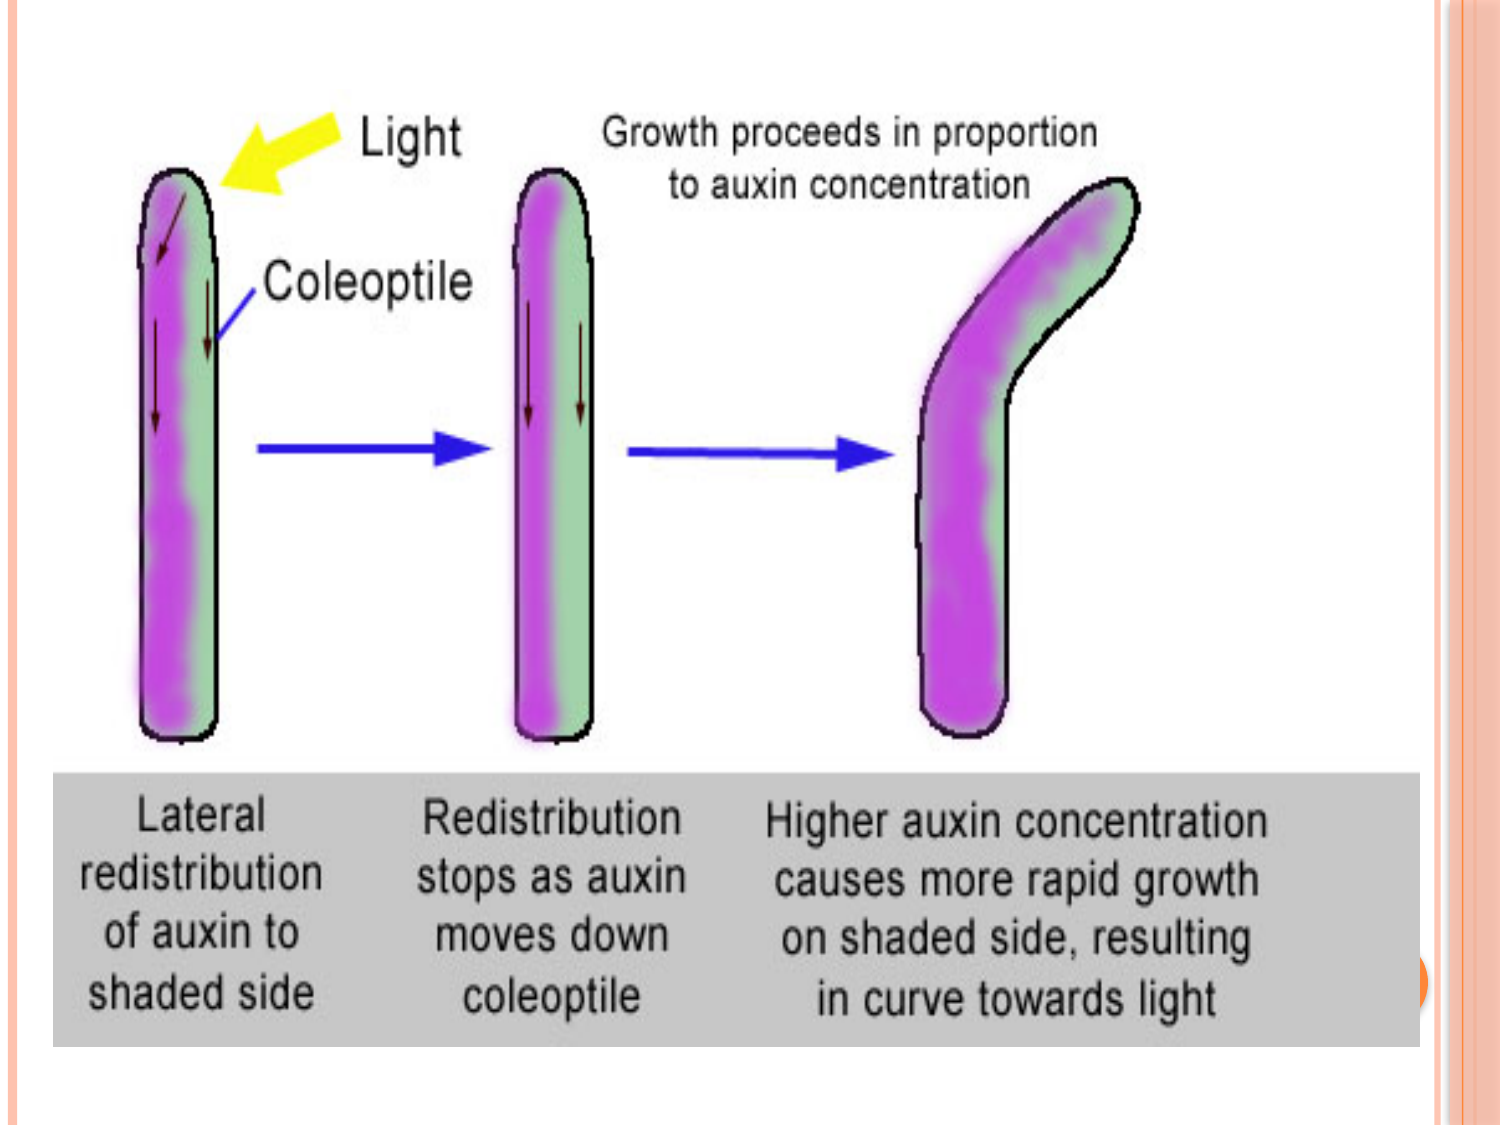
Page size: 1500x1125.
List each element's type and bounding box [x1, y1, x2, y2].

picture [52, 89, 1420, 1048]
